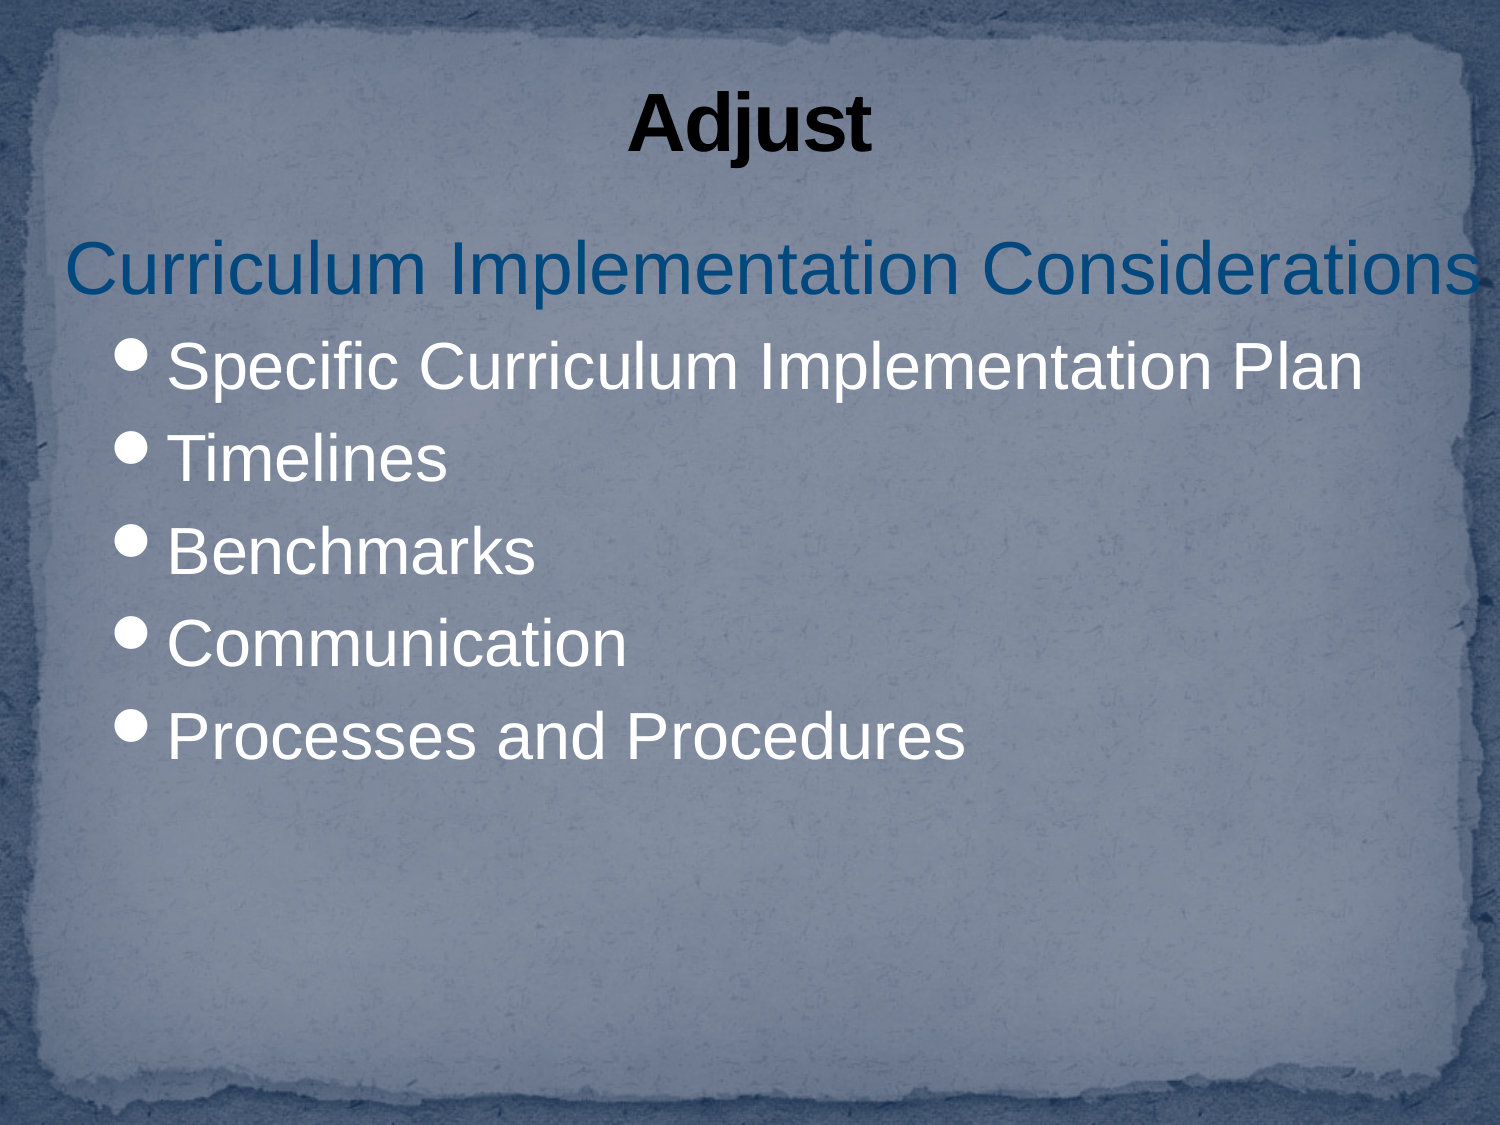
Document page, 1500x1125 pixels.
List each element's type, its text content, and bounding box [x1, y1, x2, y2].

title Adjust [74, 0, 1425, 176]
list Curriculum Implementation Considerations Specific Curriculum Implementation Plan Timelines Benchmarks Communication Processes and Procedures [50, 212, 1500, 1125]
